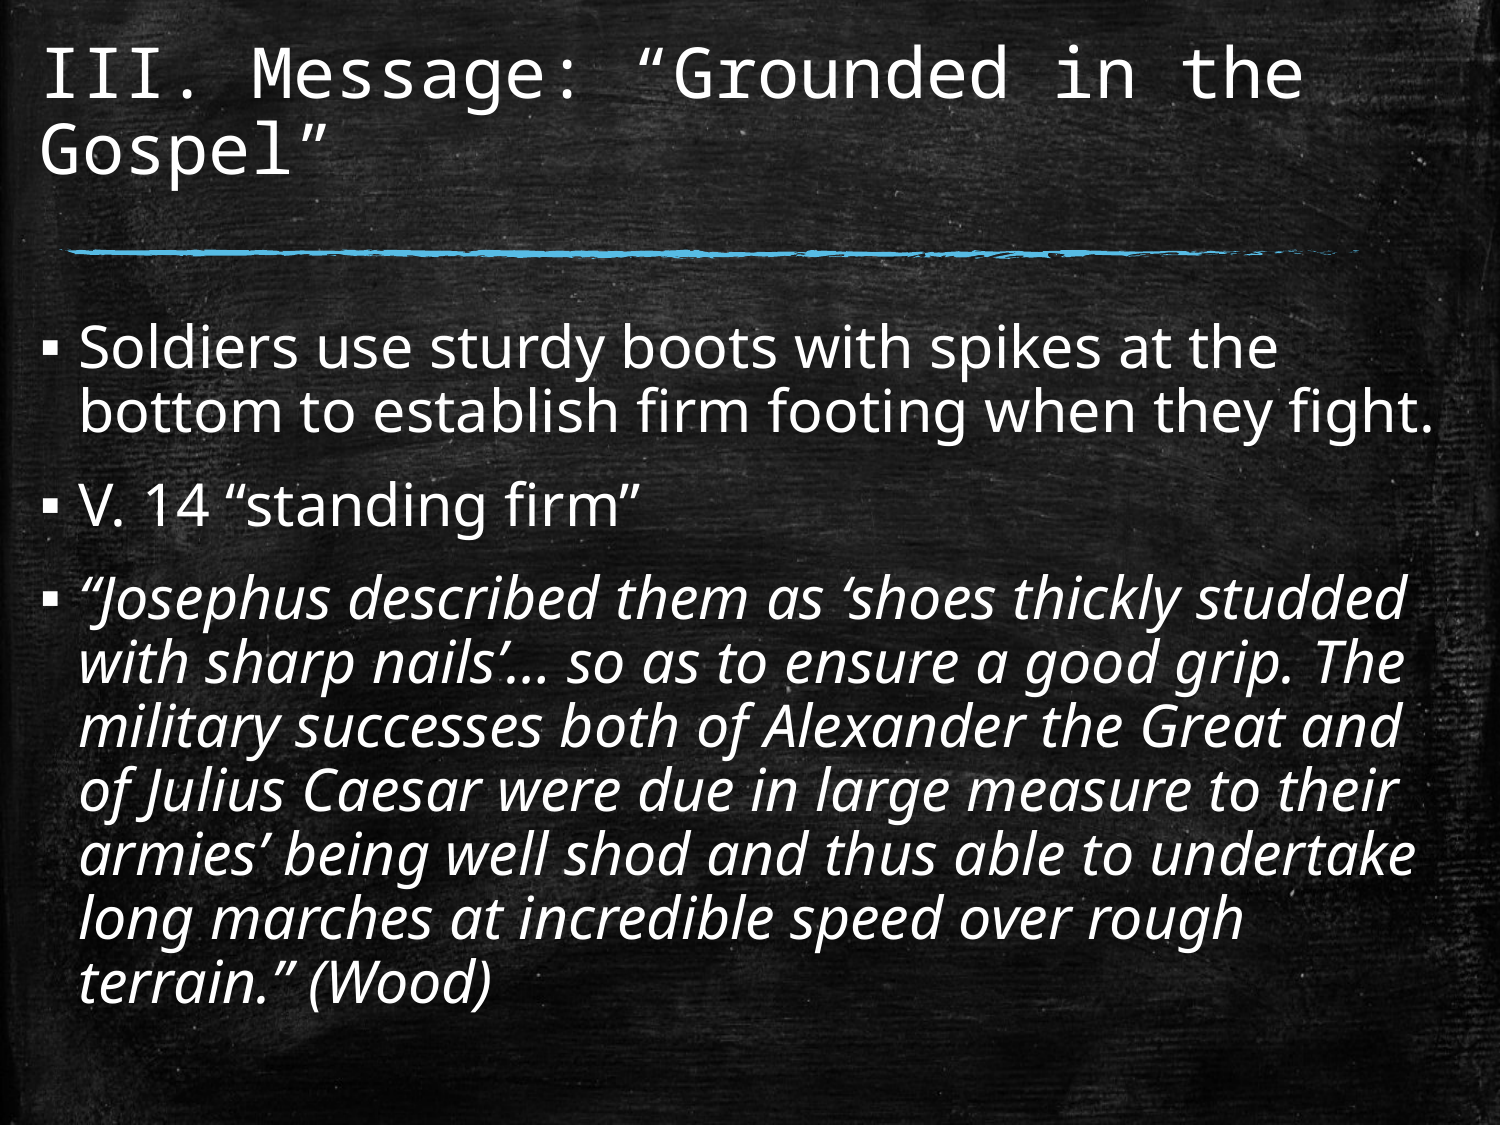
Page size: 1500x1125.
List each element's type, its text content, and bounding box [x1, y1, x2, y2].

title III. Message: “Grounded in the Gospel” [24, 29, 1475, 198]
list Soldiers use sturdy boots with spikes at the bottom to establish firm footing when they fight. V. 14 “standing firm” “Josephus described them as ‘shoes thickly studded with sharp nails’… so as to ensure a good grip. The military successes both of Alexander the Great and of Julius Caesar were due in large measure to their armies’ being well shod and thus able to undertake long marches at incredible speed over rough terrain.” (Wood) [24, 310, 1463, 1096]
